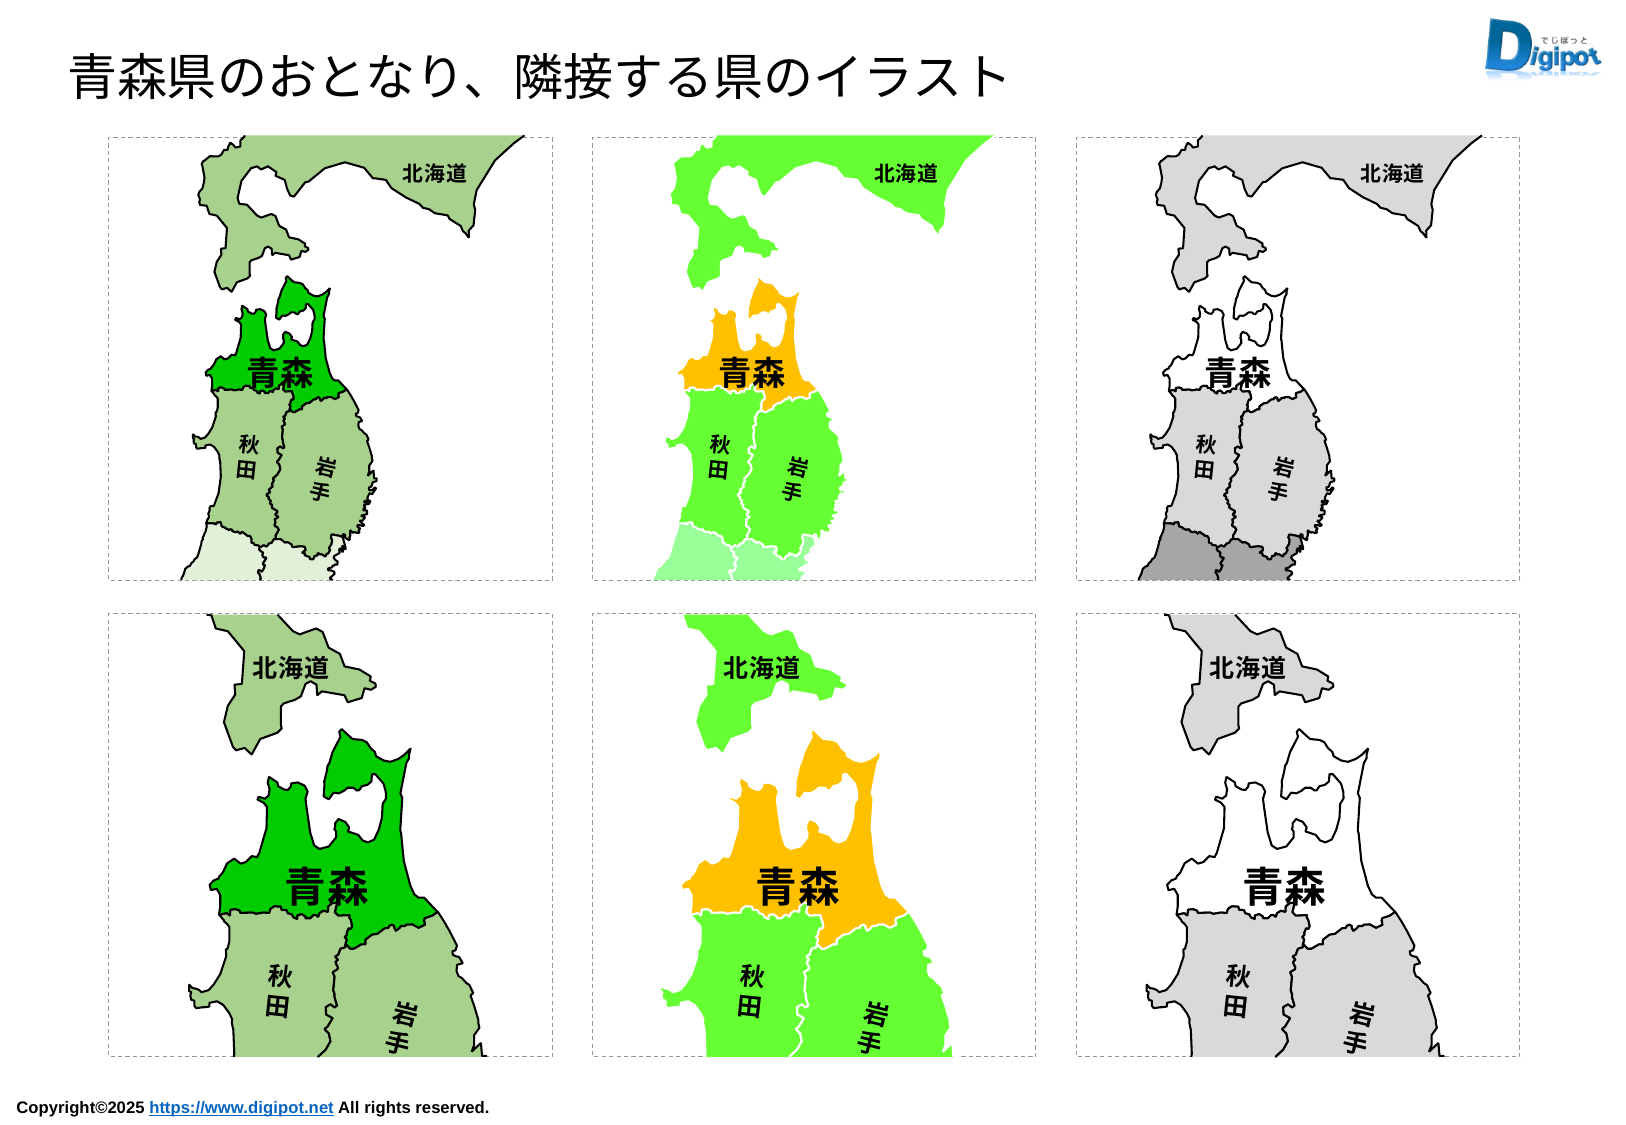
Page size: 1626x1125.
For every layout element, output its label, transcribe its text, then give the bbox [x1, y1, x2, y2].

picture [1485, 18, 1602, 82]
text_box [660, 614, 958, 1059]
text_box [652, 135, 996, 581]
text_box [189, 614, 487, 1059]
text_box 青森県のおとなり、隣接する県のイラスト [52, 38, 1028, 113]
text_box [1138, 135, 1482, 581]
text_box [181, 135, 525, 581]
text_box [1146, 614, 1444, 1059]
